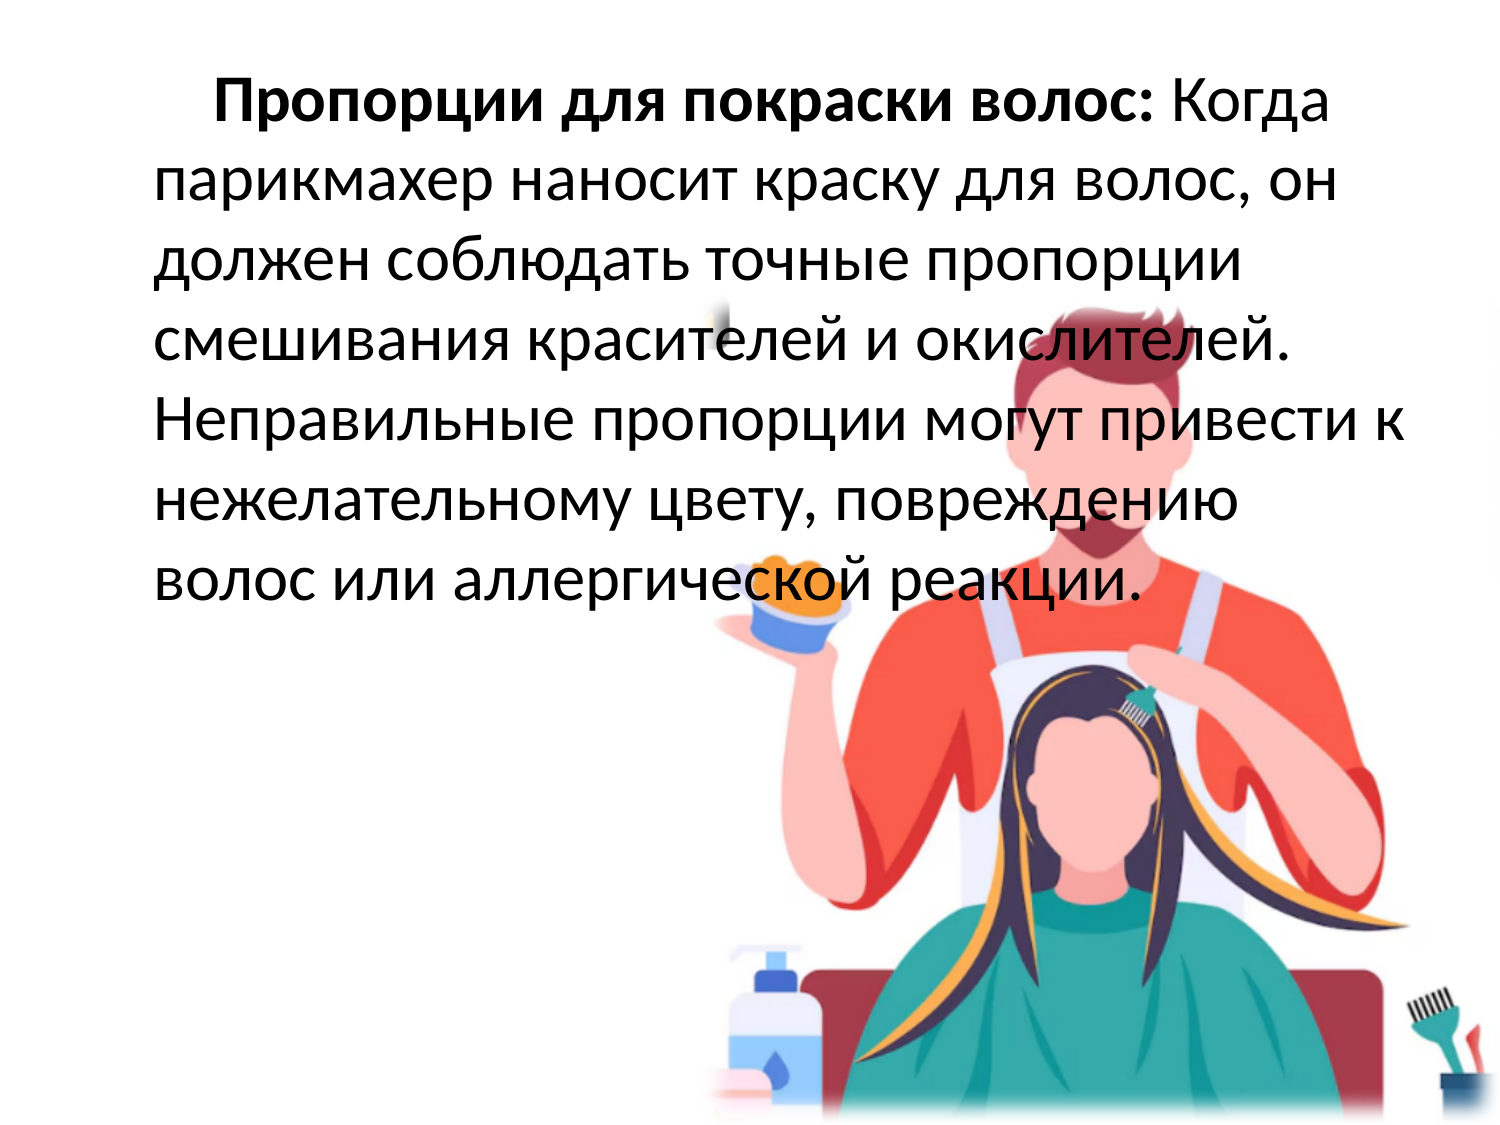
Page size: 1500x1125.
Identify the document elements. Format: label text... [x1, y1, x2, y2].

picture [701, 294, 1500, 1125]
list Пропорции для покраски волос: Когда парикмахер наносит краску для волос, он должен соблюдать точные пропорции смешивания красителей и окислителей. Неправильные пропорции могут привести к нежелательному цвету, повреждению волос или аллергической реакции. [82, 46, 1432, 790]
